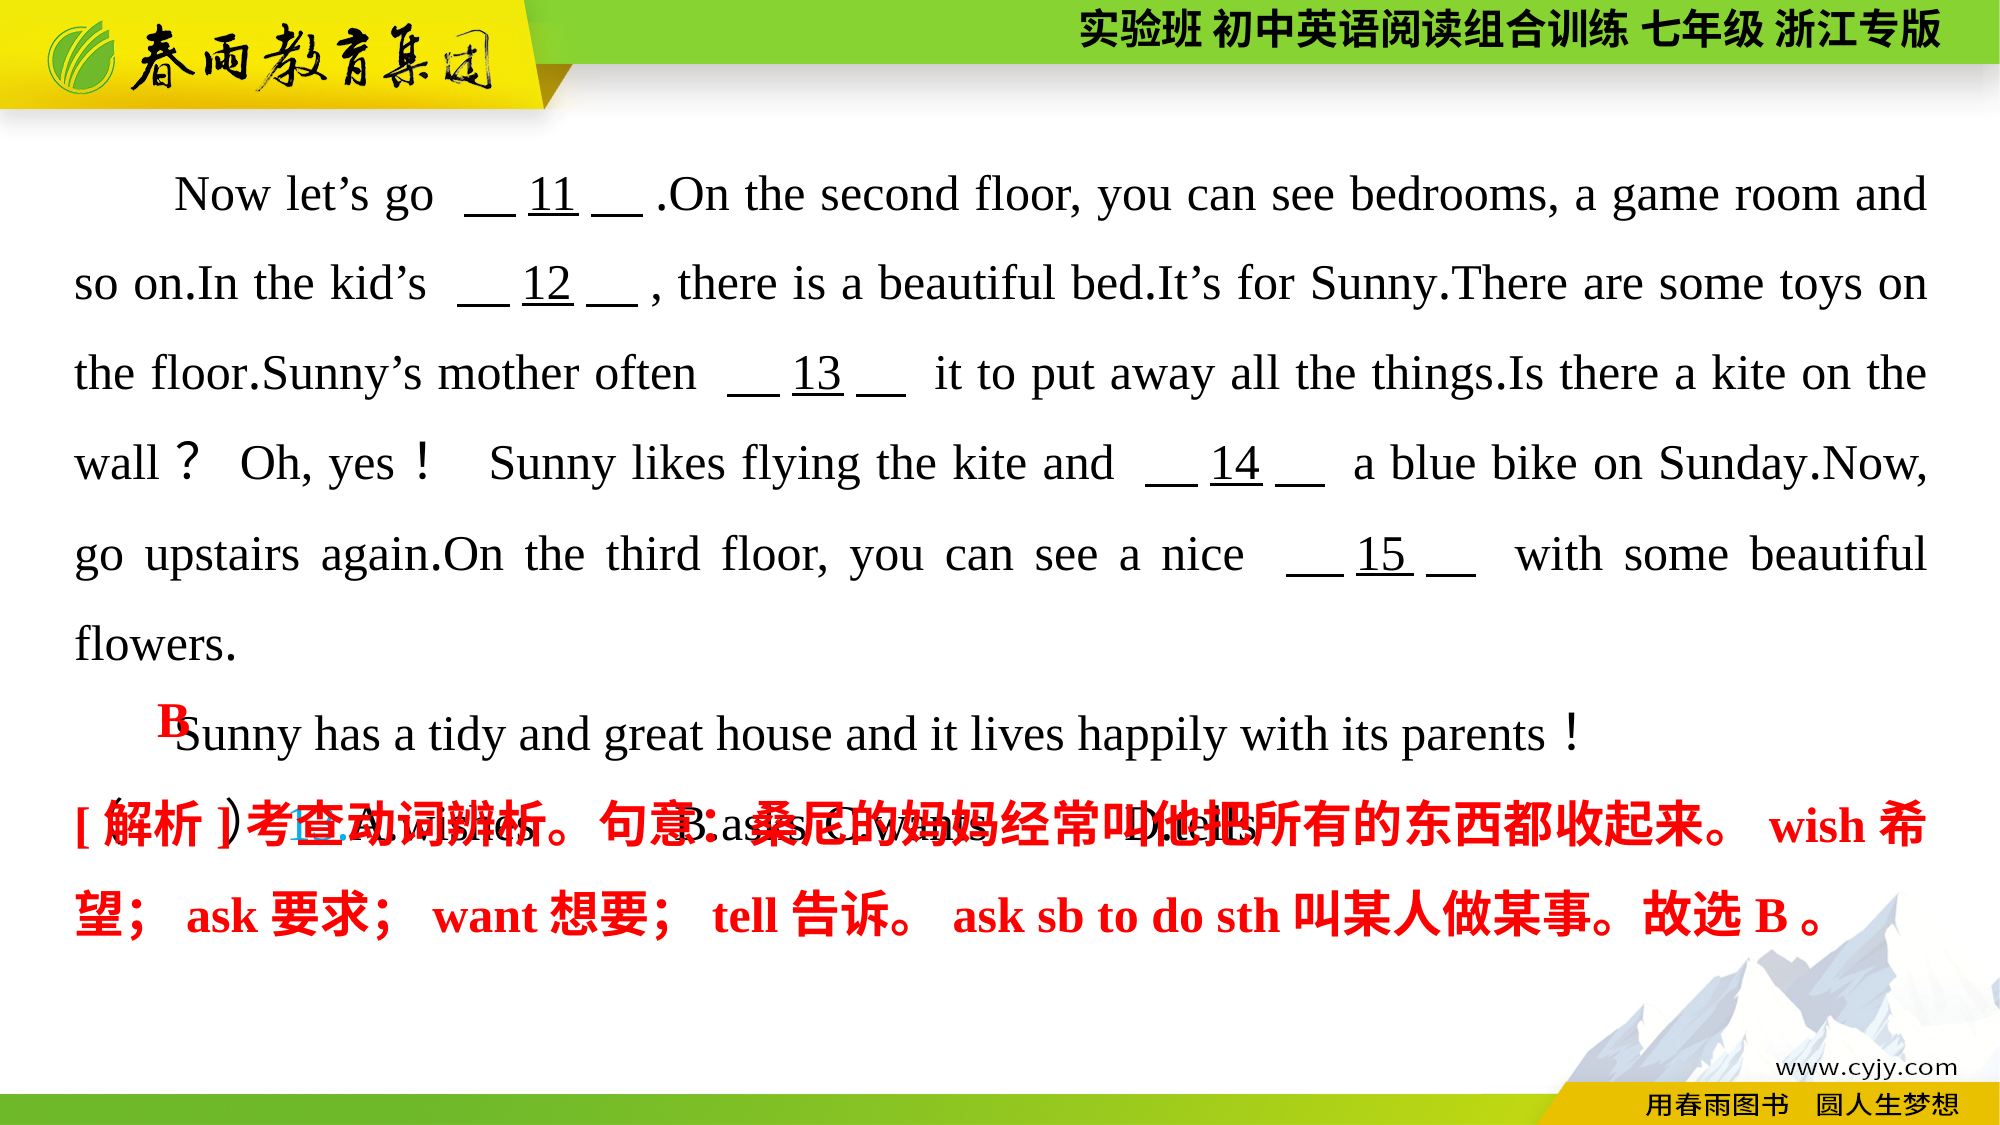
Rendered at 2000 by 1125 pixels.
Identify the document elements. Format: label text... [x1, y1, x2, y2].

picture [0, 0, 2000, 1125]
list Now let’s go 11 .On the second floor, you can see bedrooms, a game room and so on.In the kid’s 12 , there is a beautiful bed.It’s for Sunny.There are some toys on the floor.Sunny’s mother often 13 it to put away all the things.Is there a kite on the wall？Oh, yes！ Sunny likes flying the kite and 14 a blue bike on Sunday.Now, go upstairs again.On the third floor, you can see a nice 15 with some beautiful flowers. Sunny has a tidy and great house and it lives happily with its parents！ （ ）13.A.wishes B.asks C.wants D.tells [59, 122, 1944, 755]
text_box B [142, 680, 206, 755]
text_box [解析]考查动词辨析。句意：桑尼的妈妈经常叫他把所有的东西都收起来。wish希望；ask要求；want想要；tell告诉。ask sb to do sth叫某人做某事。故选B。 [59, 755, 1944, 950]
